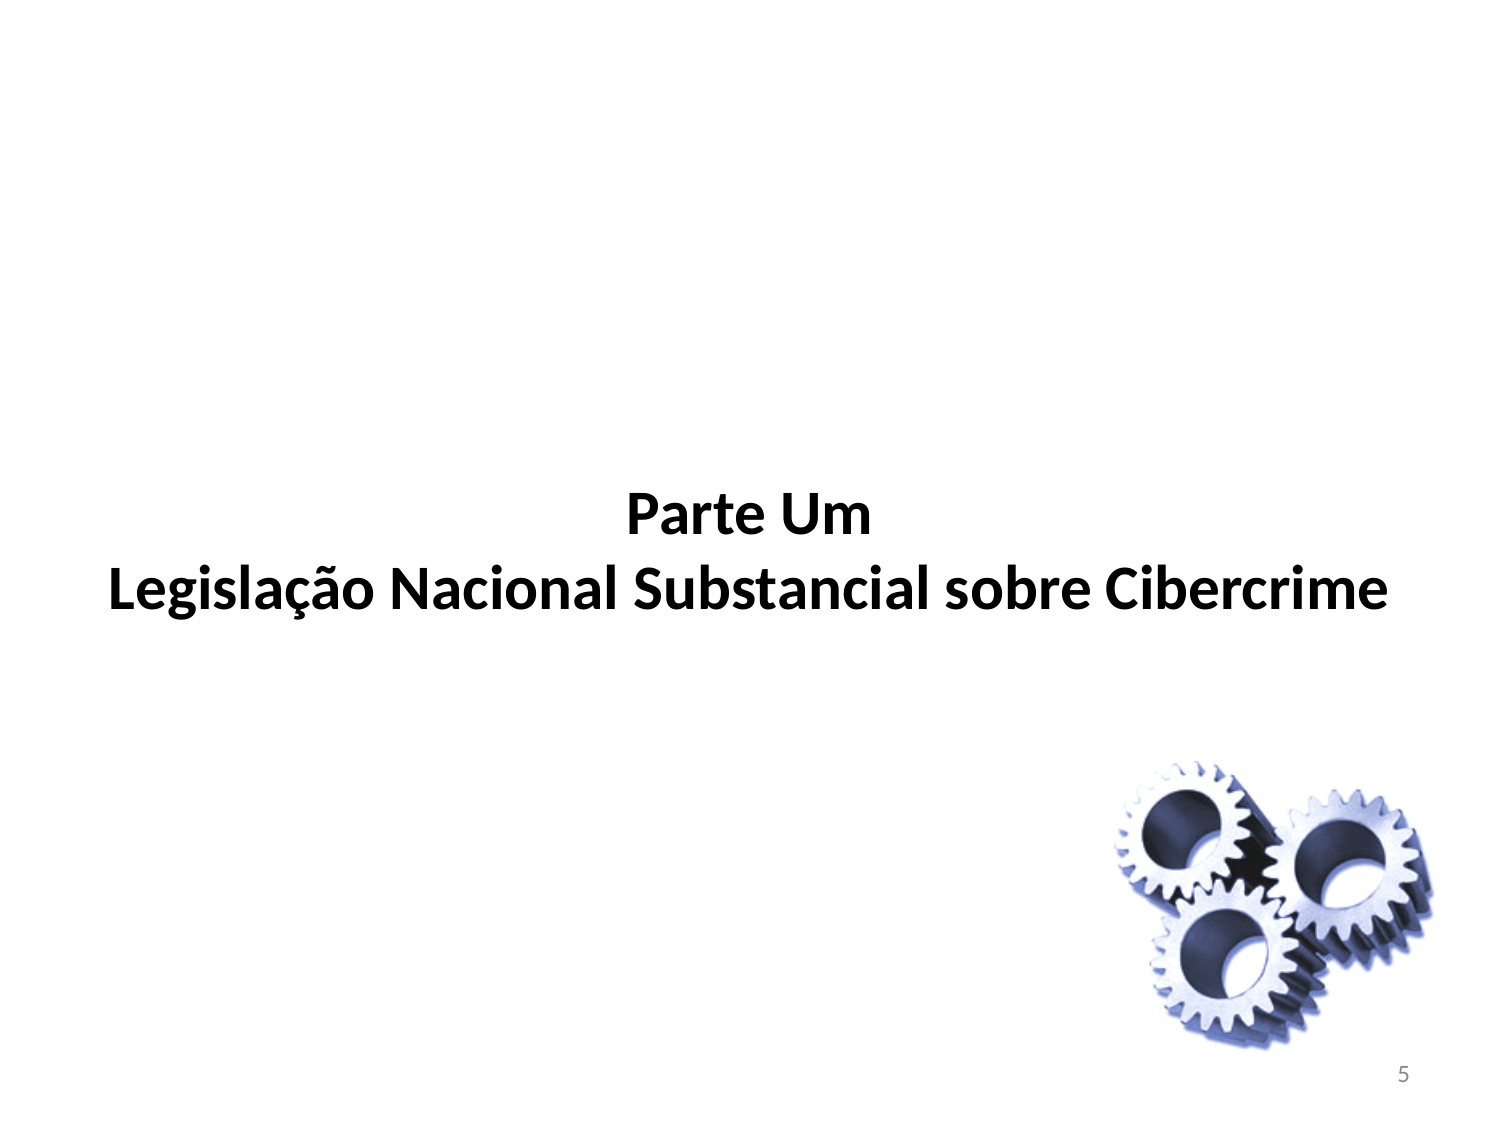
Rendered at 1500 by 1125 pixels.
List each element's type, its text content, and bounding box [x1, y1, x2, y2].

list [1112, 761, 1436, 1052]
title Parte Um Legislação Nacional Substancial sobre Cibercrime [75, 453, 1425, 641]
slide_number 5 [1074, 1042, 1425, 1103]
